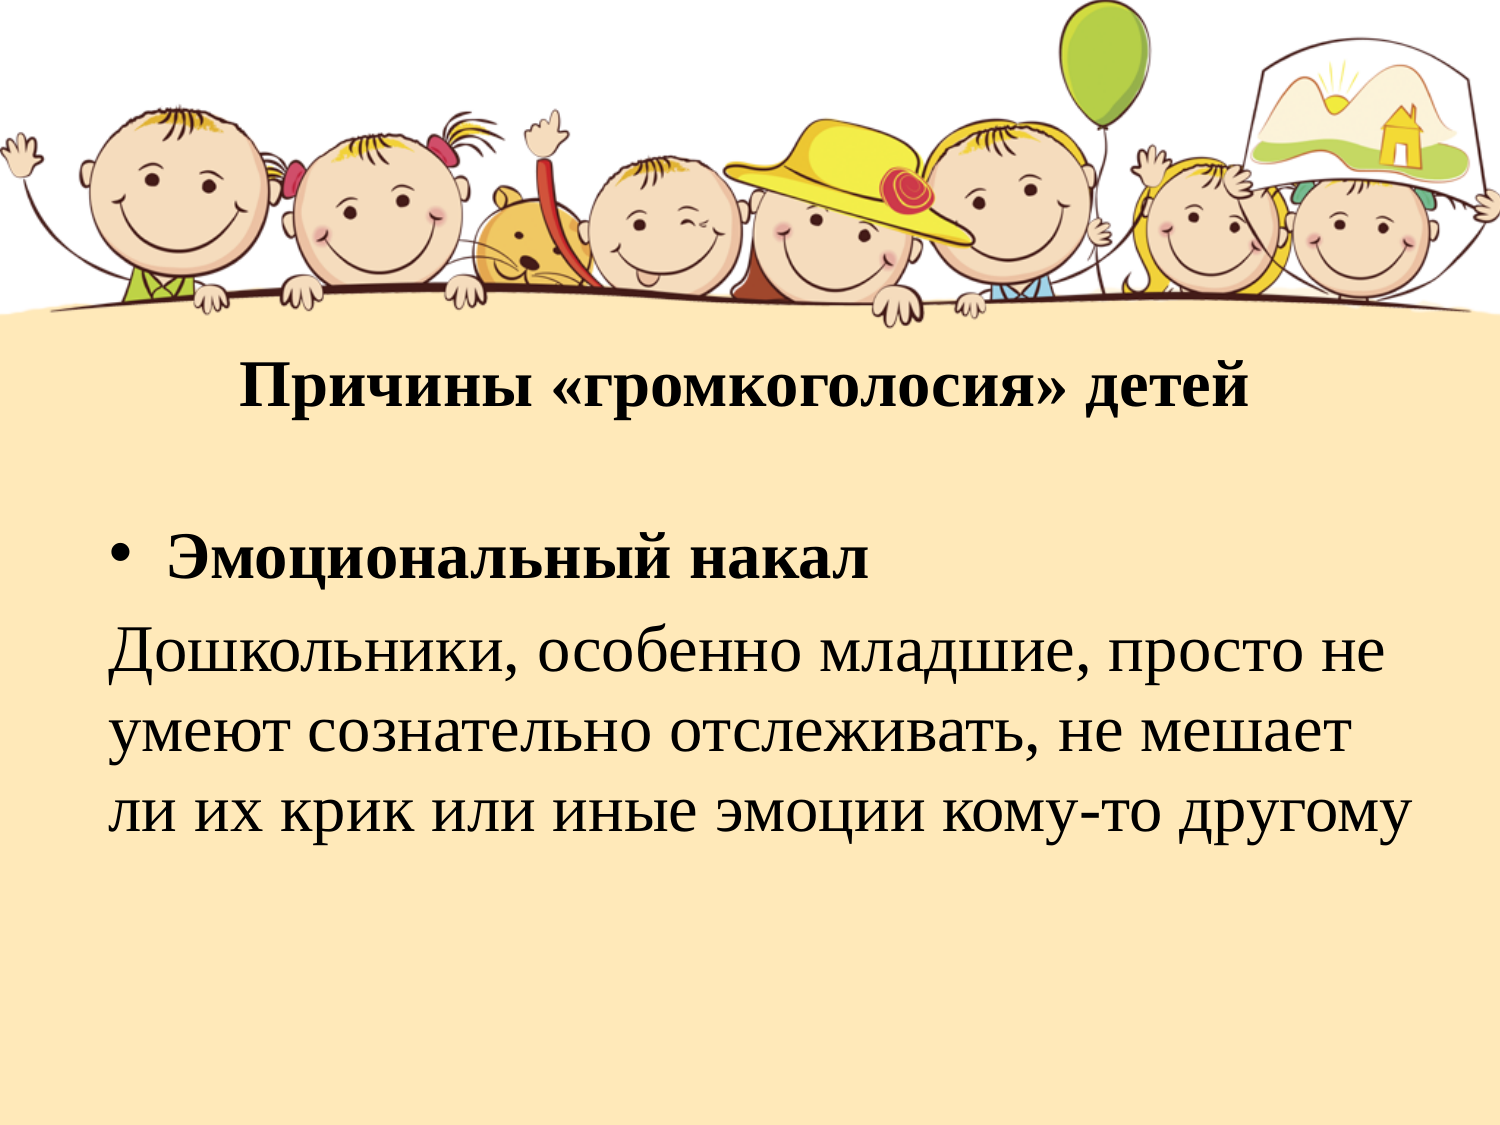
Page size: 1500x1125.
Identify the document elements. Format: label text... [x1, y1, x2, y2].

list Эмоциональный накал Дошкольники, особенно младшие, просто не умеют сознательно отслеживать, не мешает ли их крик или иные эмоции кому-то другому [93, 503, 1433, 1076]
picture [0, 0, 1500, 1125]
title Причины «громкоголосия» детей [70, 278, 1421, 480]
